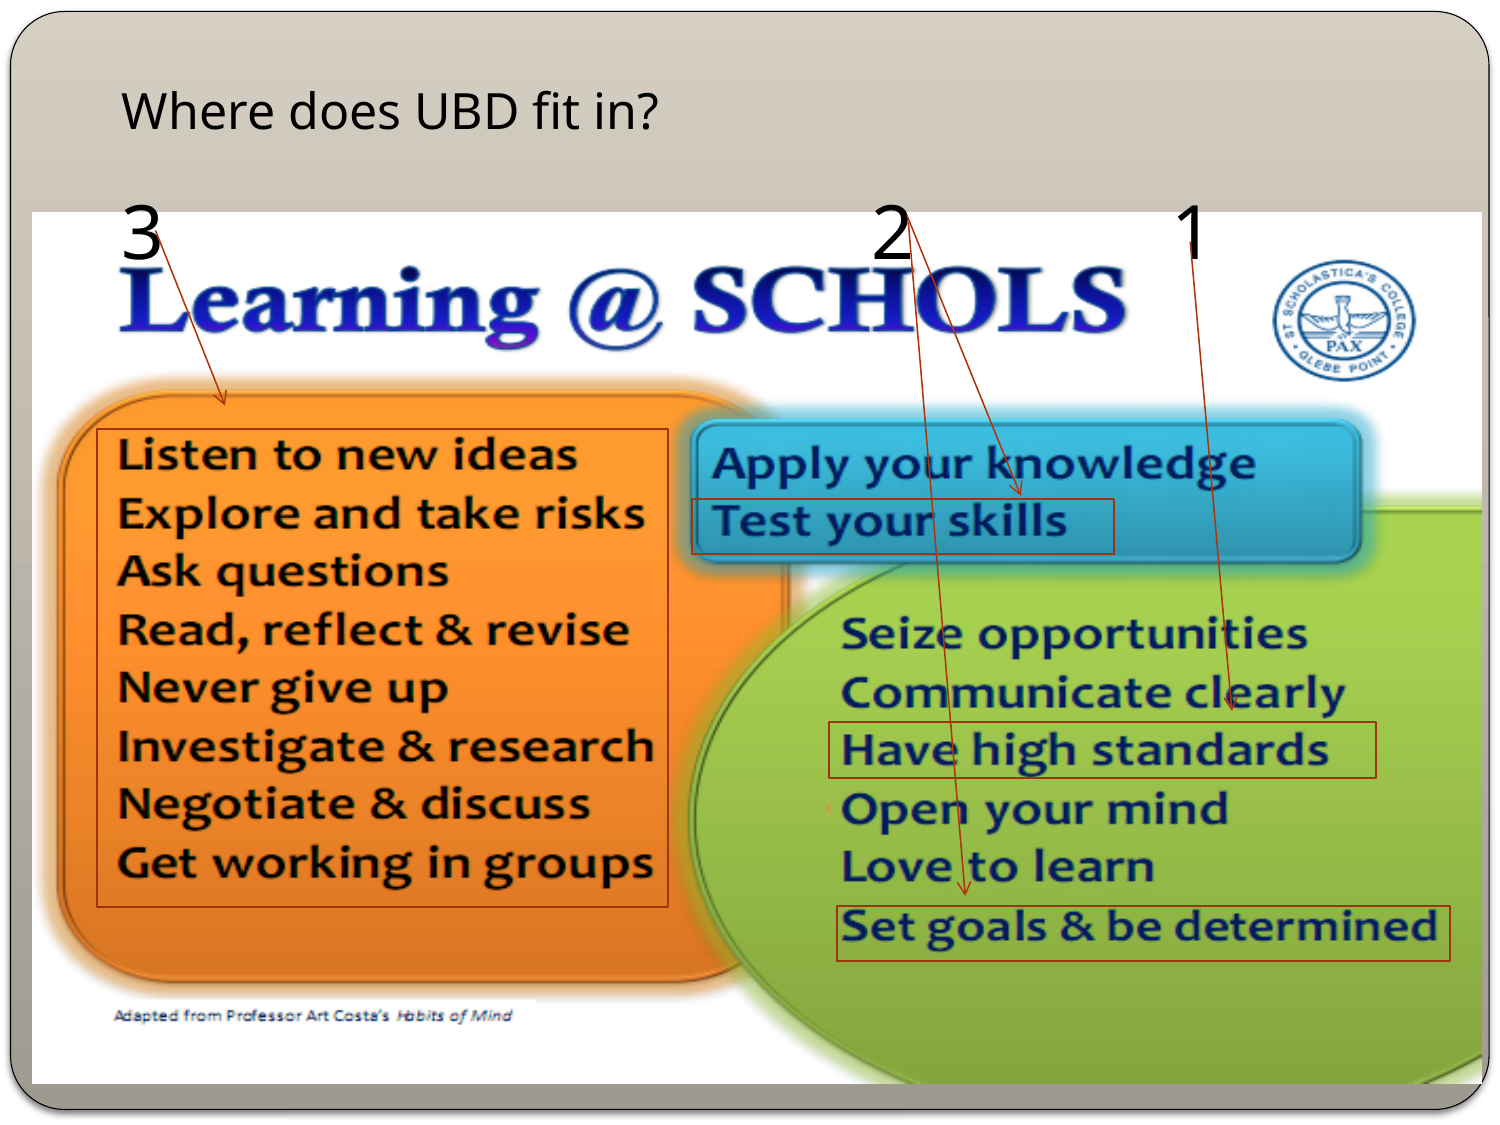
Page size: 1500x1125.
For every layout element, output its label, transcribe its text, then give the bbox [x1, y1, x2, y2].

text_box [1189, 241, 1233, 712]
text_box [155, 230, 226, 406]
picture [31, 212, 1483, 1084]
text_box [906, 214, 1022, 497]
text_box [908, 221, 966, 896]
text_box Where does UBD fit in? 3 2 1 [106, 72, 1463, 211]
